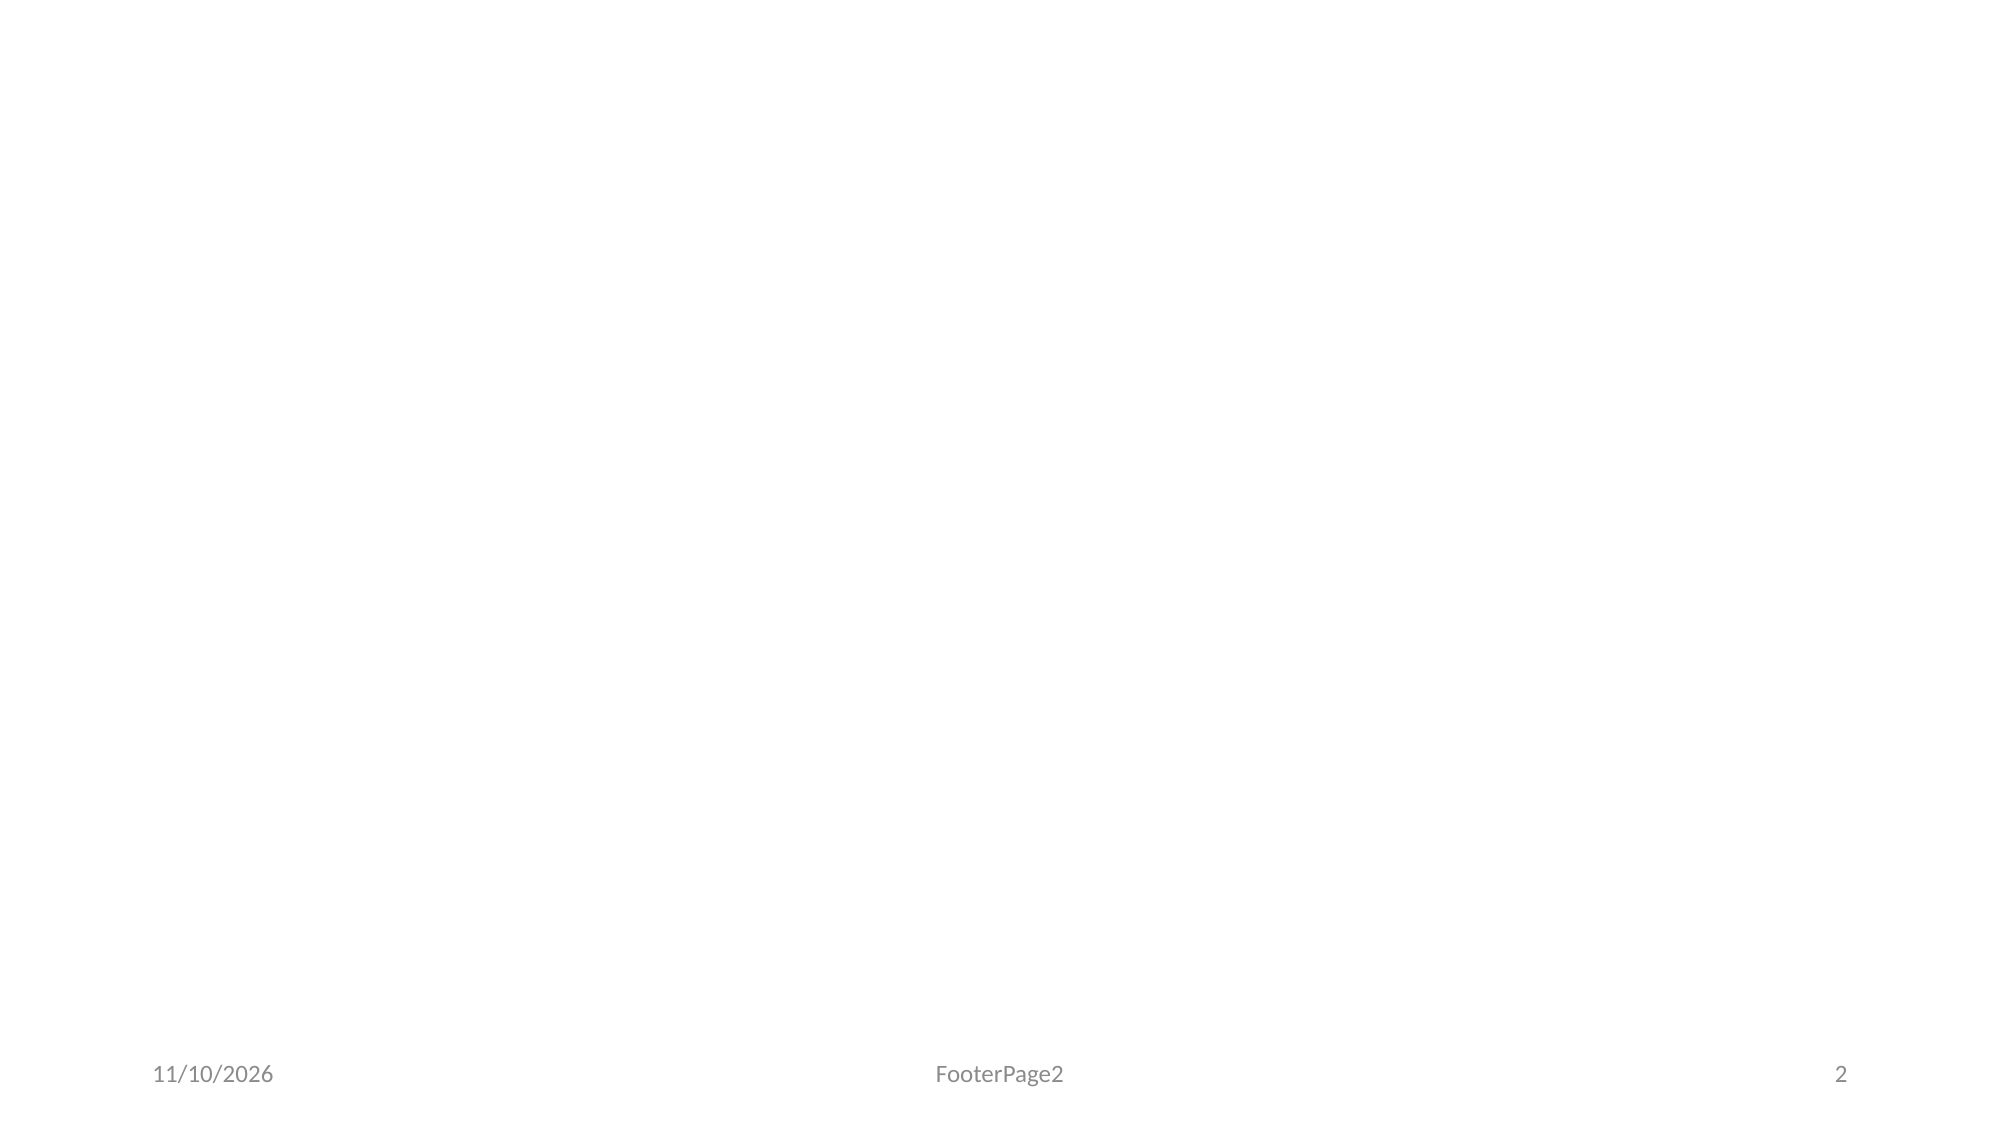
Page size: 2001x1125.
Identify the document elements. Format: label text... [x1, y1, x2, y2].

slide_number 2 [1412, 1042, 1863, 1103]
footer FooterPage2 [662, 1042, 1338, 1103]
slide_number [137, 1042, 588, 1103]
